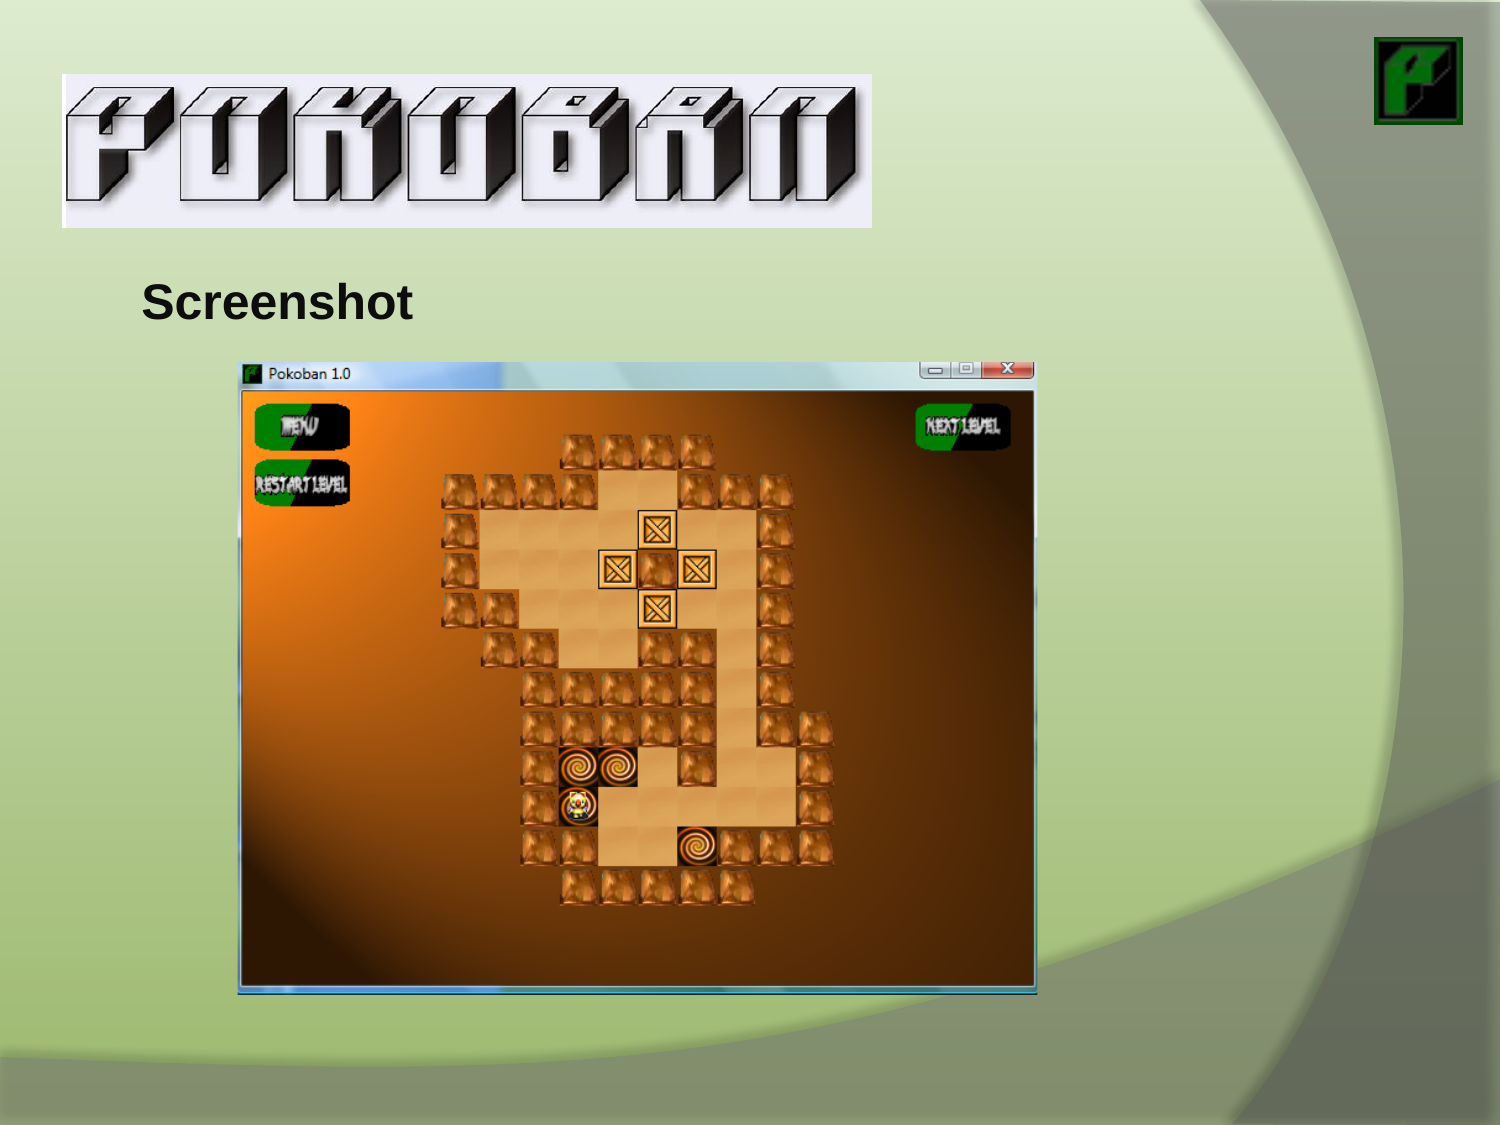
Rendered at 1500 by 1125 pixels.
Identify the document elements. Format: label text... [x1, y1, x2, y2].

picture [237, 362, 1038, 995]
picture [1374, 37, 1463, 126]
text_box Screenshot [126, 262, 429, 338]
picture [62, 74, 873, 228]
